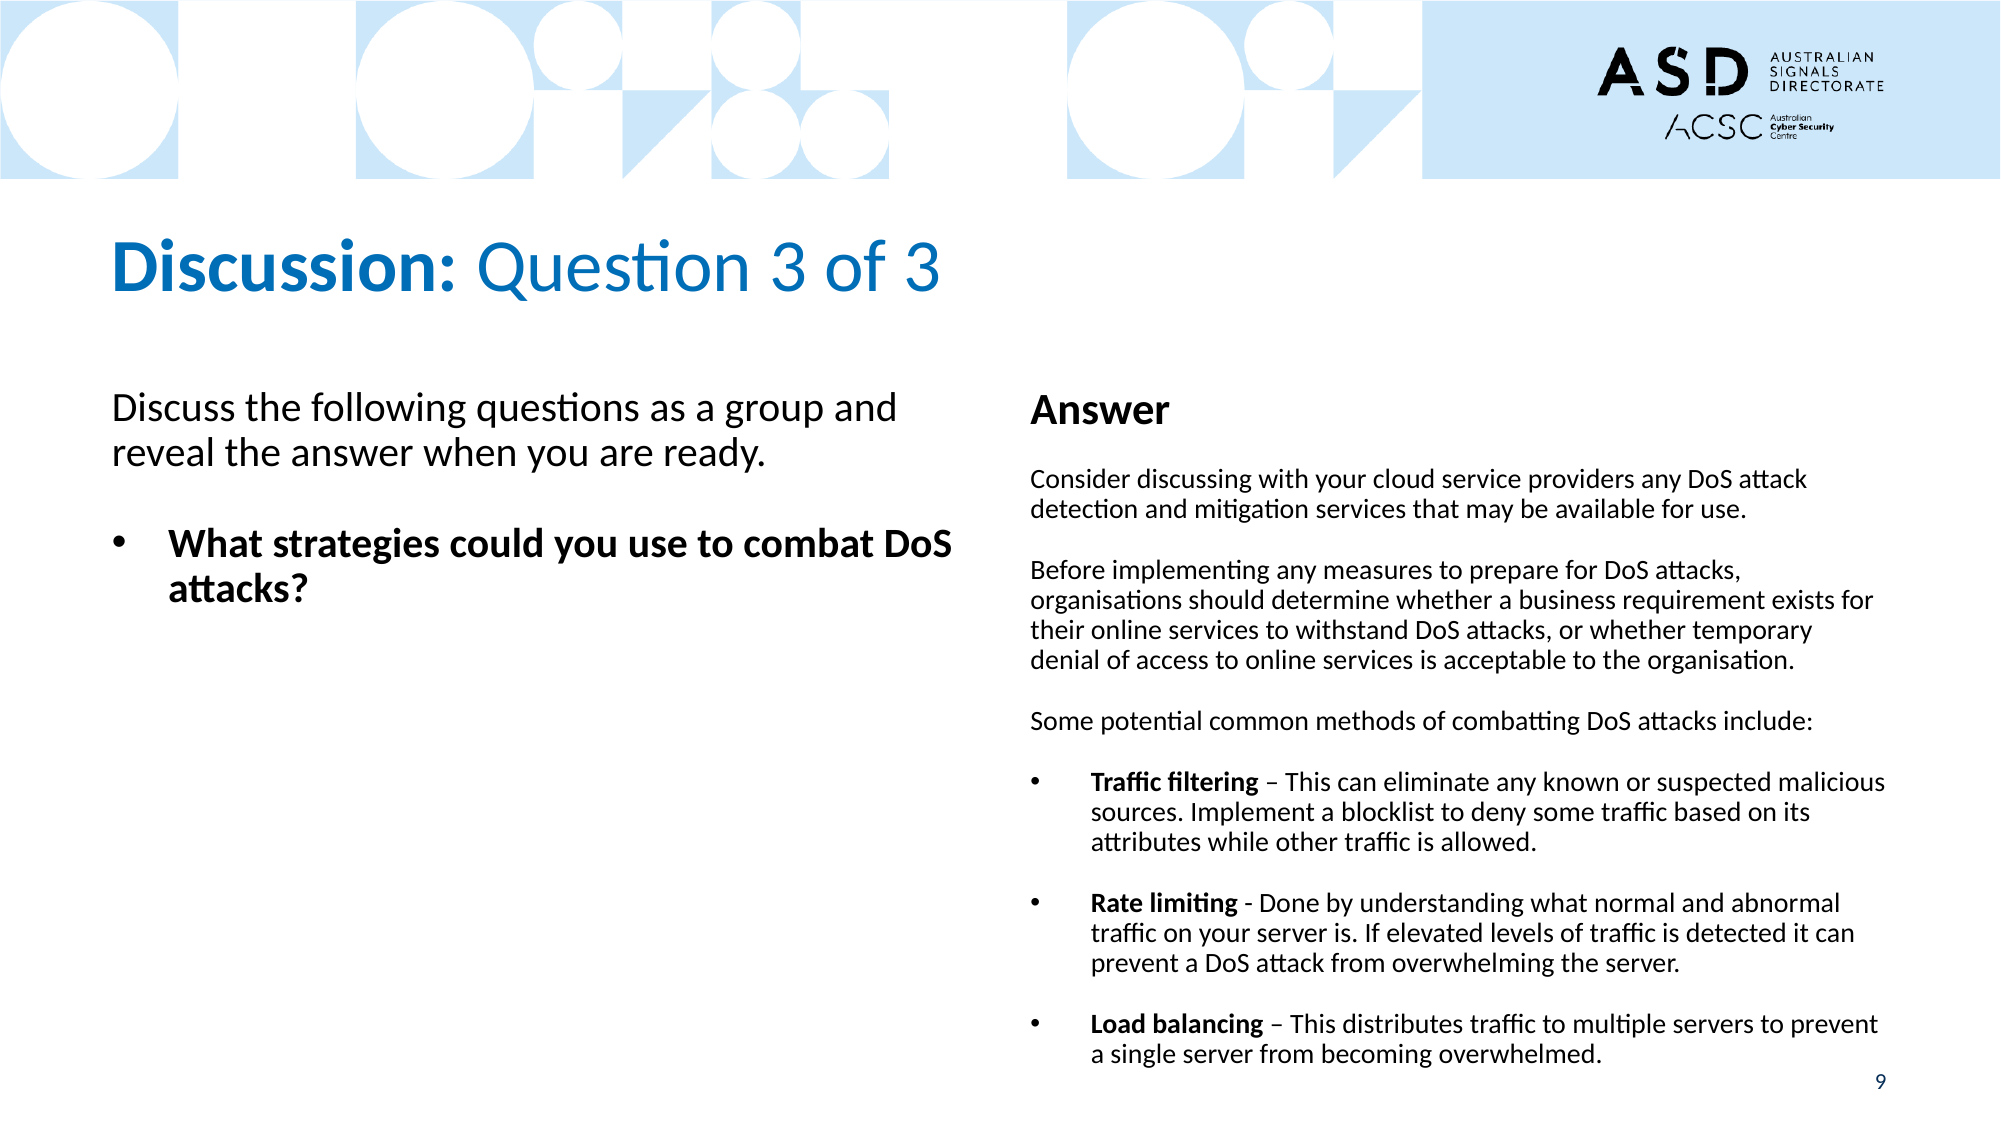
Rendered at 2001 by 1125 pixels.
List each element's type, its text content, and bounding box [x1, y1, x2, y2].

title Discussion: Question 3 of 3 [96, 207, 1902, 328]
picture [0, 0, 2001, 179]
list Discuss the following questions as a group and reveal the answer when you are ready. What strategies could you use to combat DoS attacks? [96, 378, 983, 1007]
list Answer Consider discussing with your cloud service providers any DoS attack detection and mitigation services that may be available for use. Before implementing any measures to prepare for DoS attacks, organisations should determine whether a business requirement exists for their online services to withstand DoS attacks, or whether temporary denial of access to online services is acceptable to the organisation. Some potential common methods of combatting DoS attacks include: Traffic filtering – This can eliminate any known or suspected malicious sources. Implement a blocklist to deny some traffic based on its attributes while other traffic is allowed. Rate limiting - Done by understanding what normal and abnormal traffic on your server is. If elevated levels of traffic is detected it can prevent a DoS attack from overwhelming the server. Load balancing – This distributes traffic to multiple servers to prevent a single server from becoming overwhelmed. [1015, 378, 1902, 1084]
slide_number 9 [1799, 1050, 1902, 1111]
